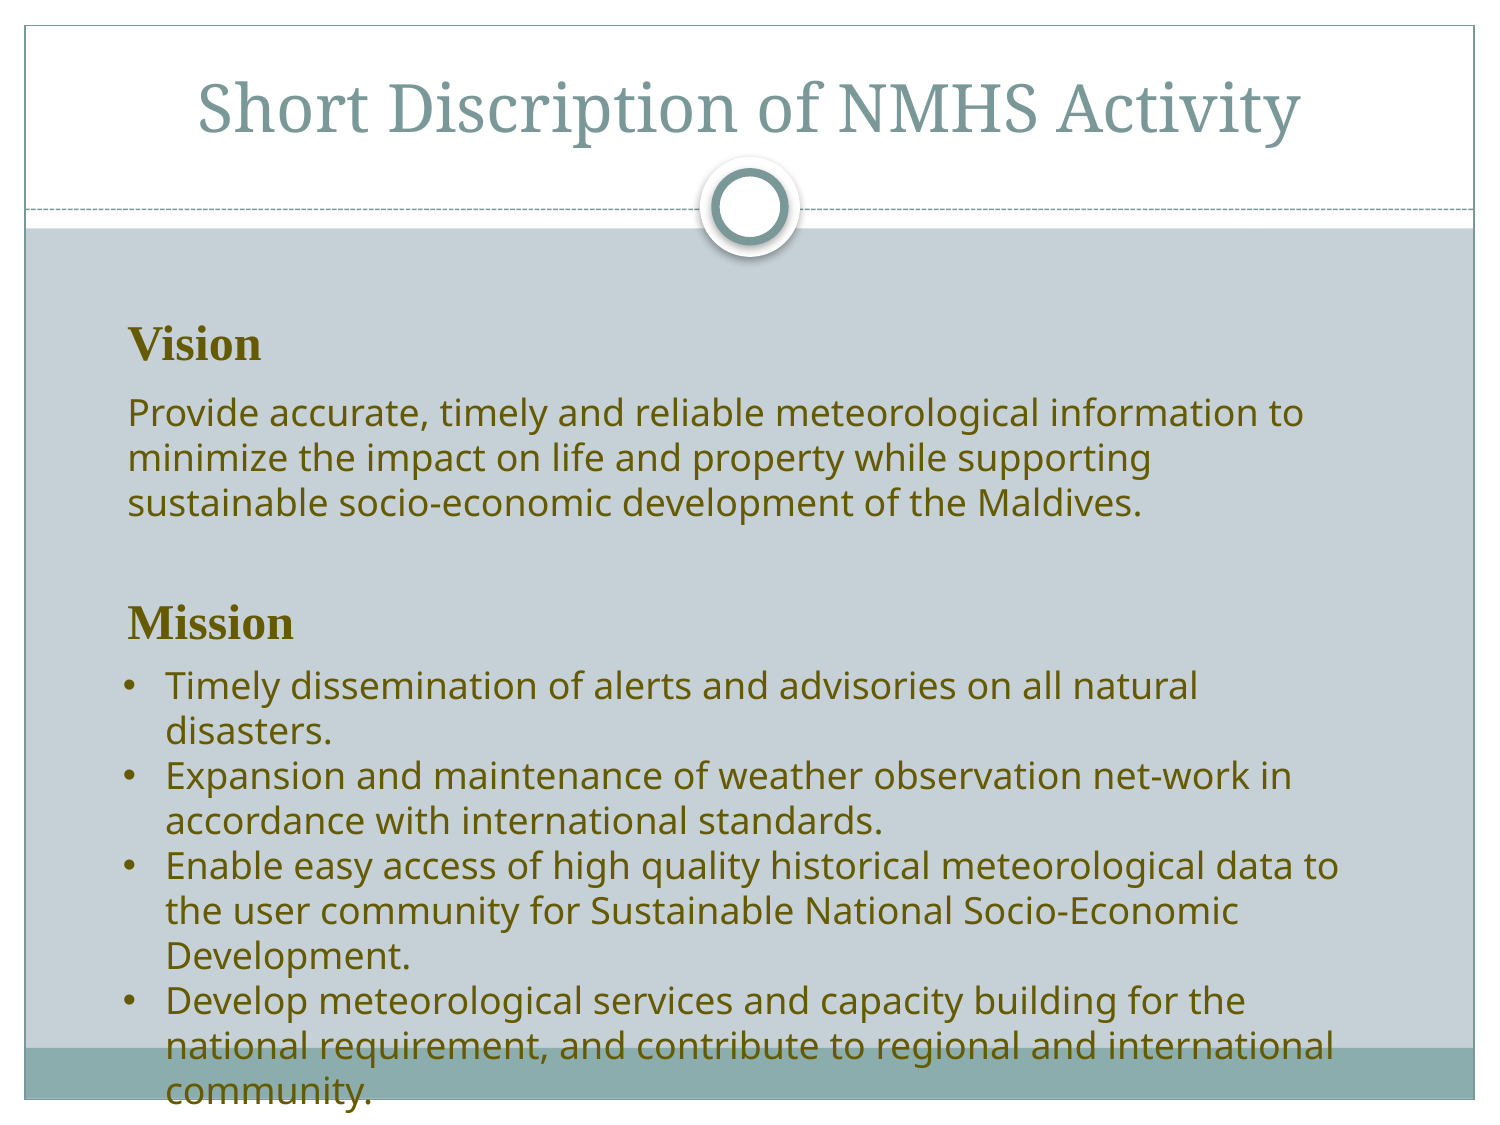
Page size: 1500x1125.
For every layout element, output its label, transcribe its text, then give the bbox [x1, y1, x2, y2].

text_box Provide accurate, timely and reliable meteorological information to minimize the impact on life and property while supporting sustainable socio-economic development of the Maldives. [112, 384, 1369, 533]
text_box Timely dissemination of alerts and advisories on all natural disasters. Expansion and maintenance of weather observation net-work in accordance with international standards. Enable easy access of high quality historical meteorological data to the user community for Sustainable National Socio-Economic Development. Develop meteorological services and capacity building for the national requirement, and contribute to regional and international community. [108, 654, 1365, 1120]
list Vision Mission [112, 302, 1388, 988]
title Short Discription of NMHS Activity [0, 54, 1500, 153]
